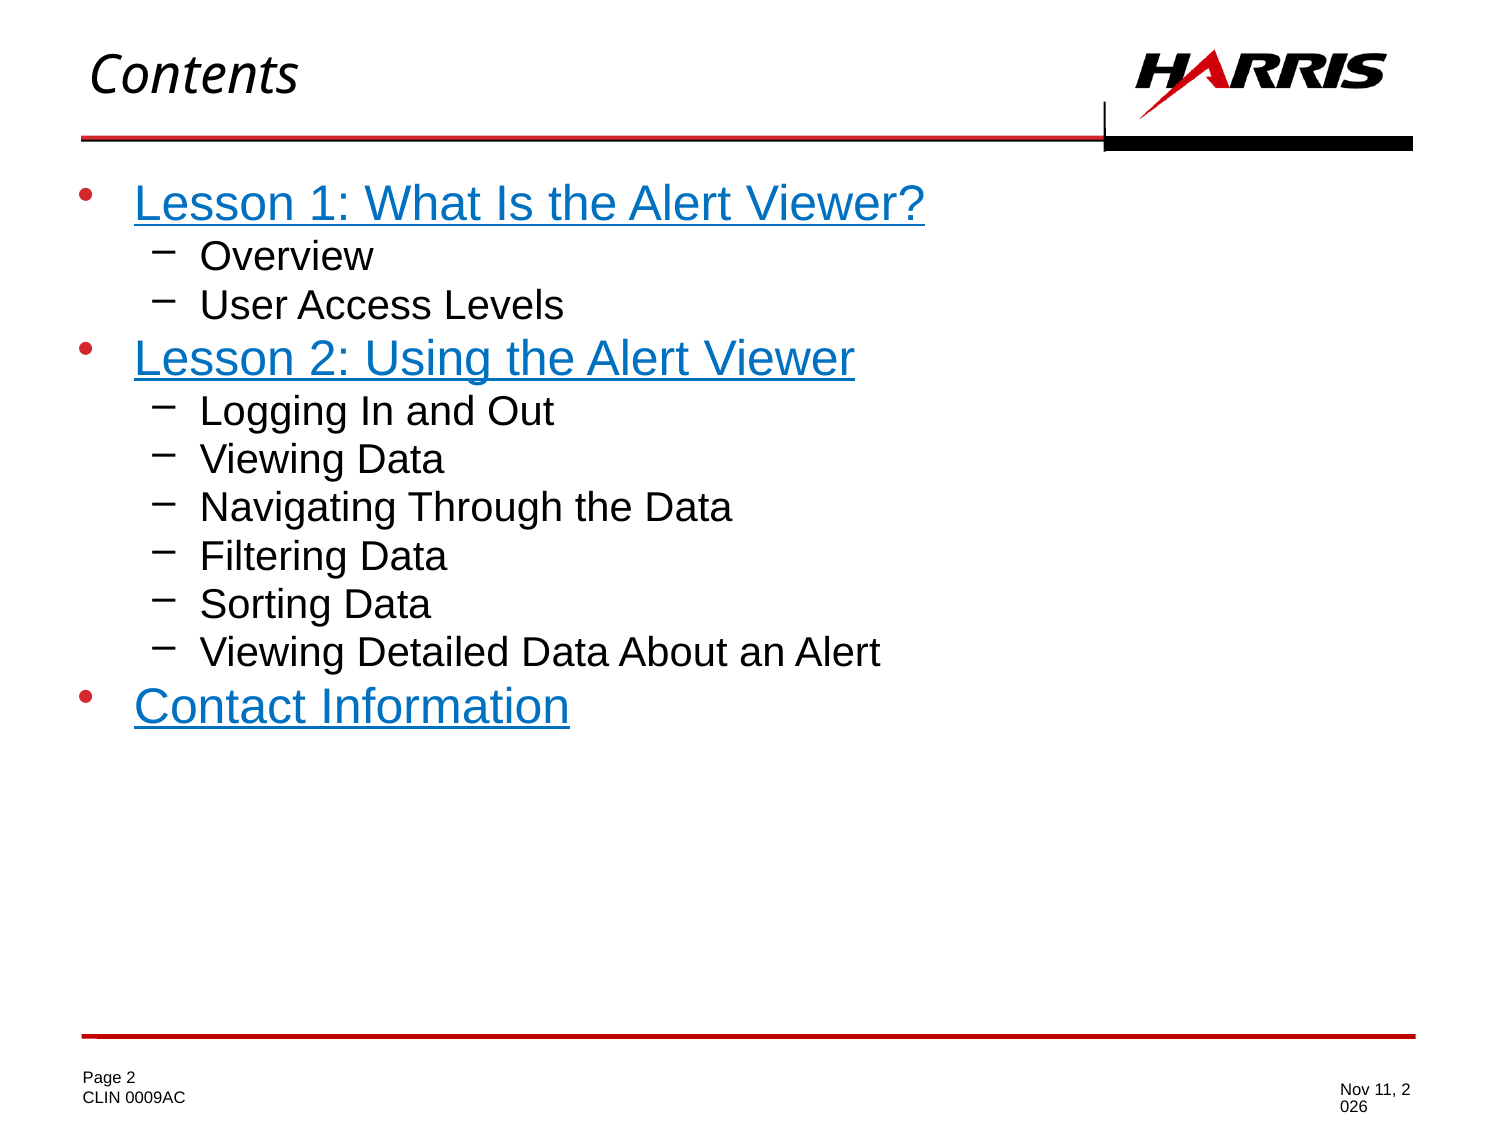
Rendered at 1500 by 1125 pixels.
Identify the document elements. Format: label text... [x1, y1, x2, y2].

picture [1135, 49, 1387, 119]
title Contents [73, 27, 962, 117]
slide_number 10-Jul-15 [1324, 1066, 1435, 1111]
list Lesson 1: What Is the Alert Viewer? Overview User Access Levels Lesson 2: Using the Alert Viewer Logging In and Out Viewing Data Navigating Through the Data Filtering Data Sorting Data Viewing Detailed Data About an Alert Contact Information [62, 174, 1432, 1020]
